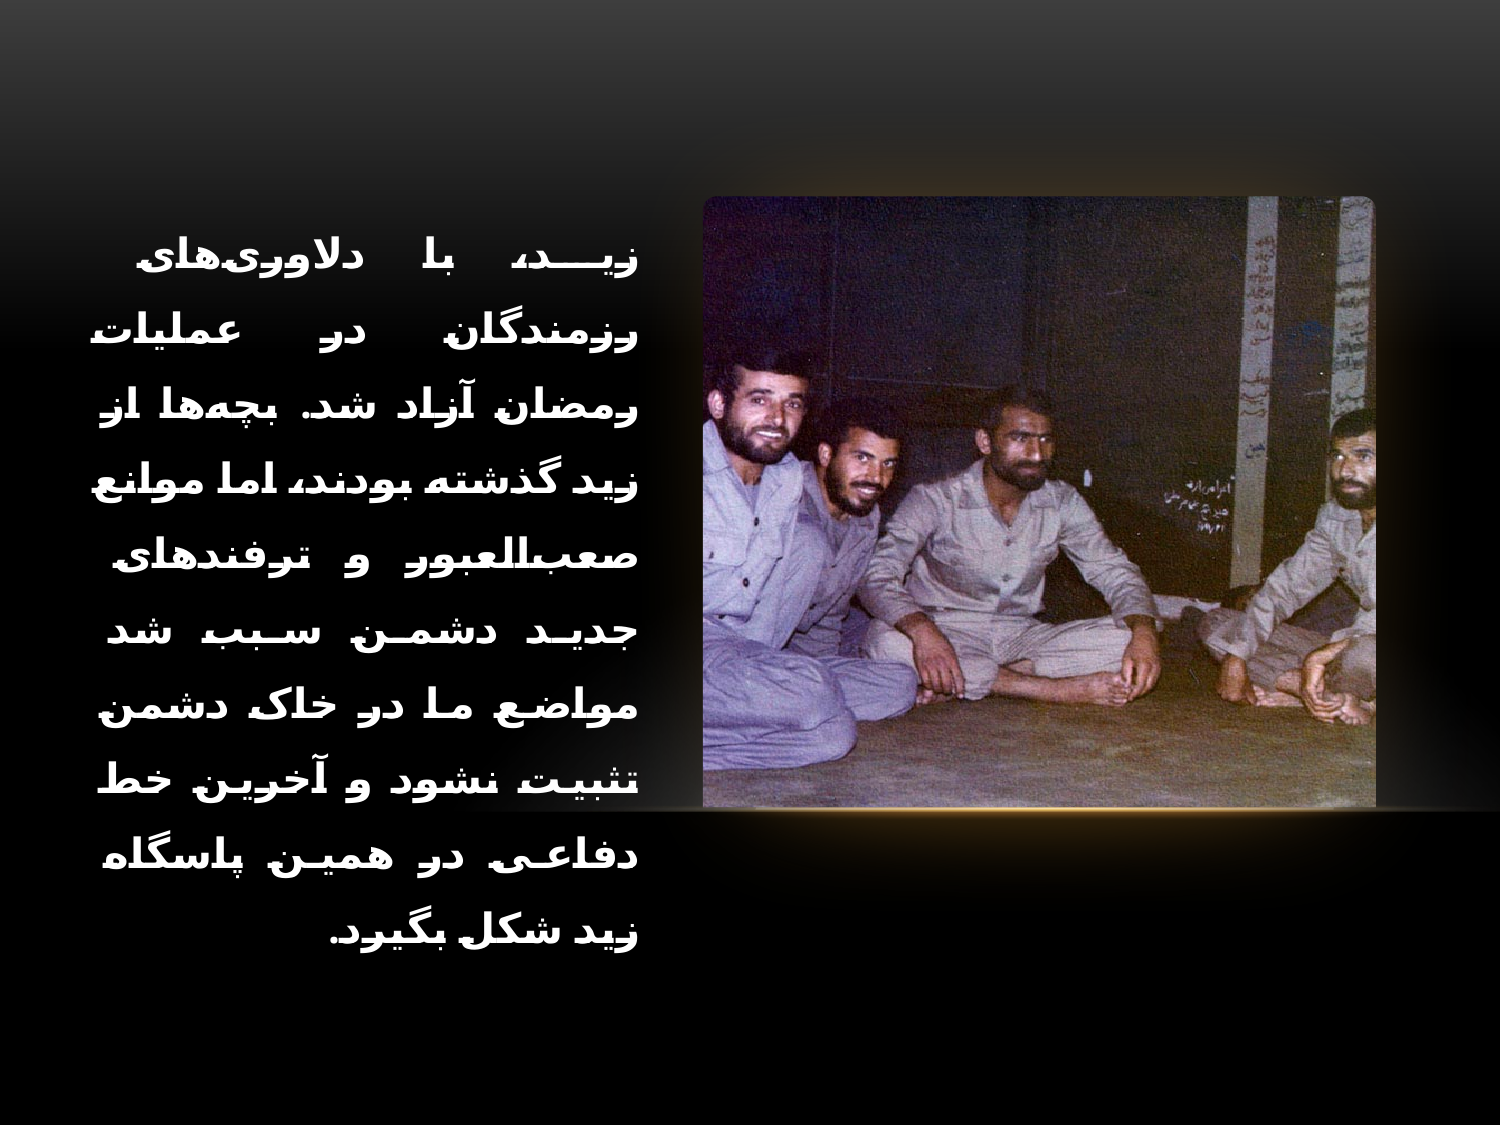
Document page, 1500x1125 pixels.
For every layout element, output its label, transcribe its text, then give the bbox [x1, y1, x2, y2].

picture [0, 0, 1500, 1125]
list زید، با دلاوری‌های رزمندگان در عملیات رمضان آزاد شد. بچه‌ها از زید گذشته بودند، اما موانع صعب‌العبور و ترفندهای جدید دشمن سبب شد مواضع ما در خاک دشمن تثبیت نشود و آخرین خط دفاعی در همین پاسگاه زید شکل بگیرد. [76, 200, 656, 799]
